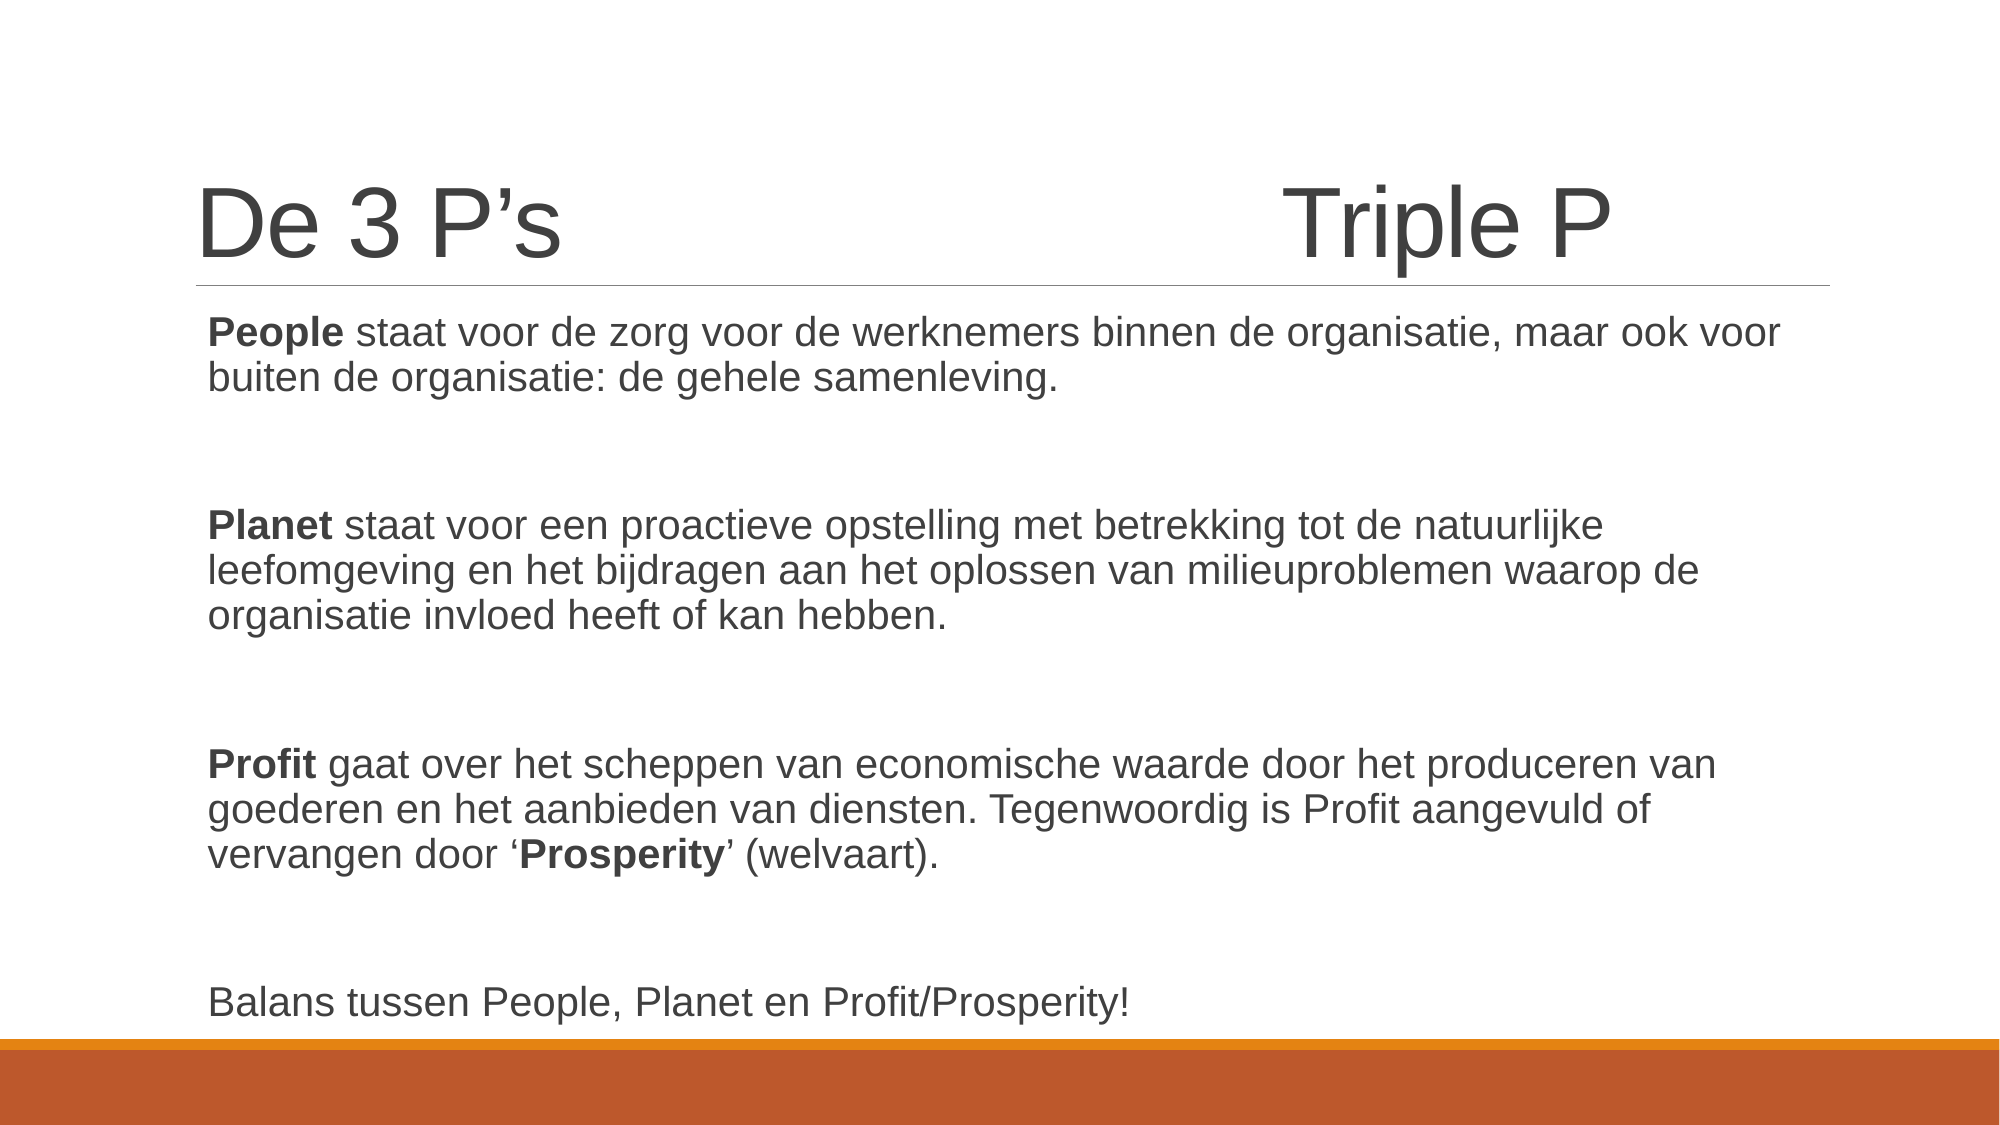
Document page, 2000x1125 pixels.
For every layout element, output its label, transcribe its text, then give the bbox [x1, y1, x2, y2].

list People staat voor de zorg voor de werknemers binnen de organisatie, maar ook voor buiten de organisatie: de gehele samenleving. Planet staat voor een proactieve opstelling met betrekking tot de natuurlijke leefomgeving en het bijdragen aan het oplossen van milieuproblemen waarop de organisatie invloed heeft of kan hebben. Profit gaat over het scheppen van economische waarde door het produceren van goederen en het aanbieden van diensten. Tegenwoordig is Profit aangevuld of vervangen door ‘Prosperity’ (welvaart). Balans tussen People, Planet en Profit/Prosperity! [207, 302, 1834, 1087]
title De 3 P’s Triple P [179, 47, 1830, 285]
